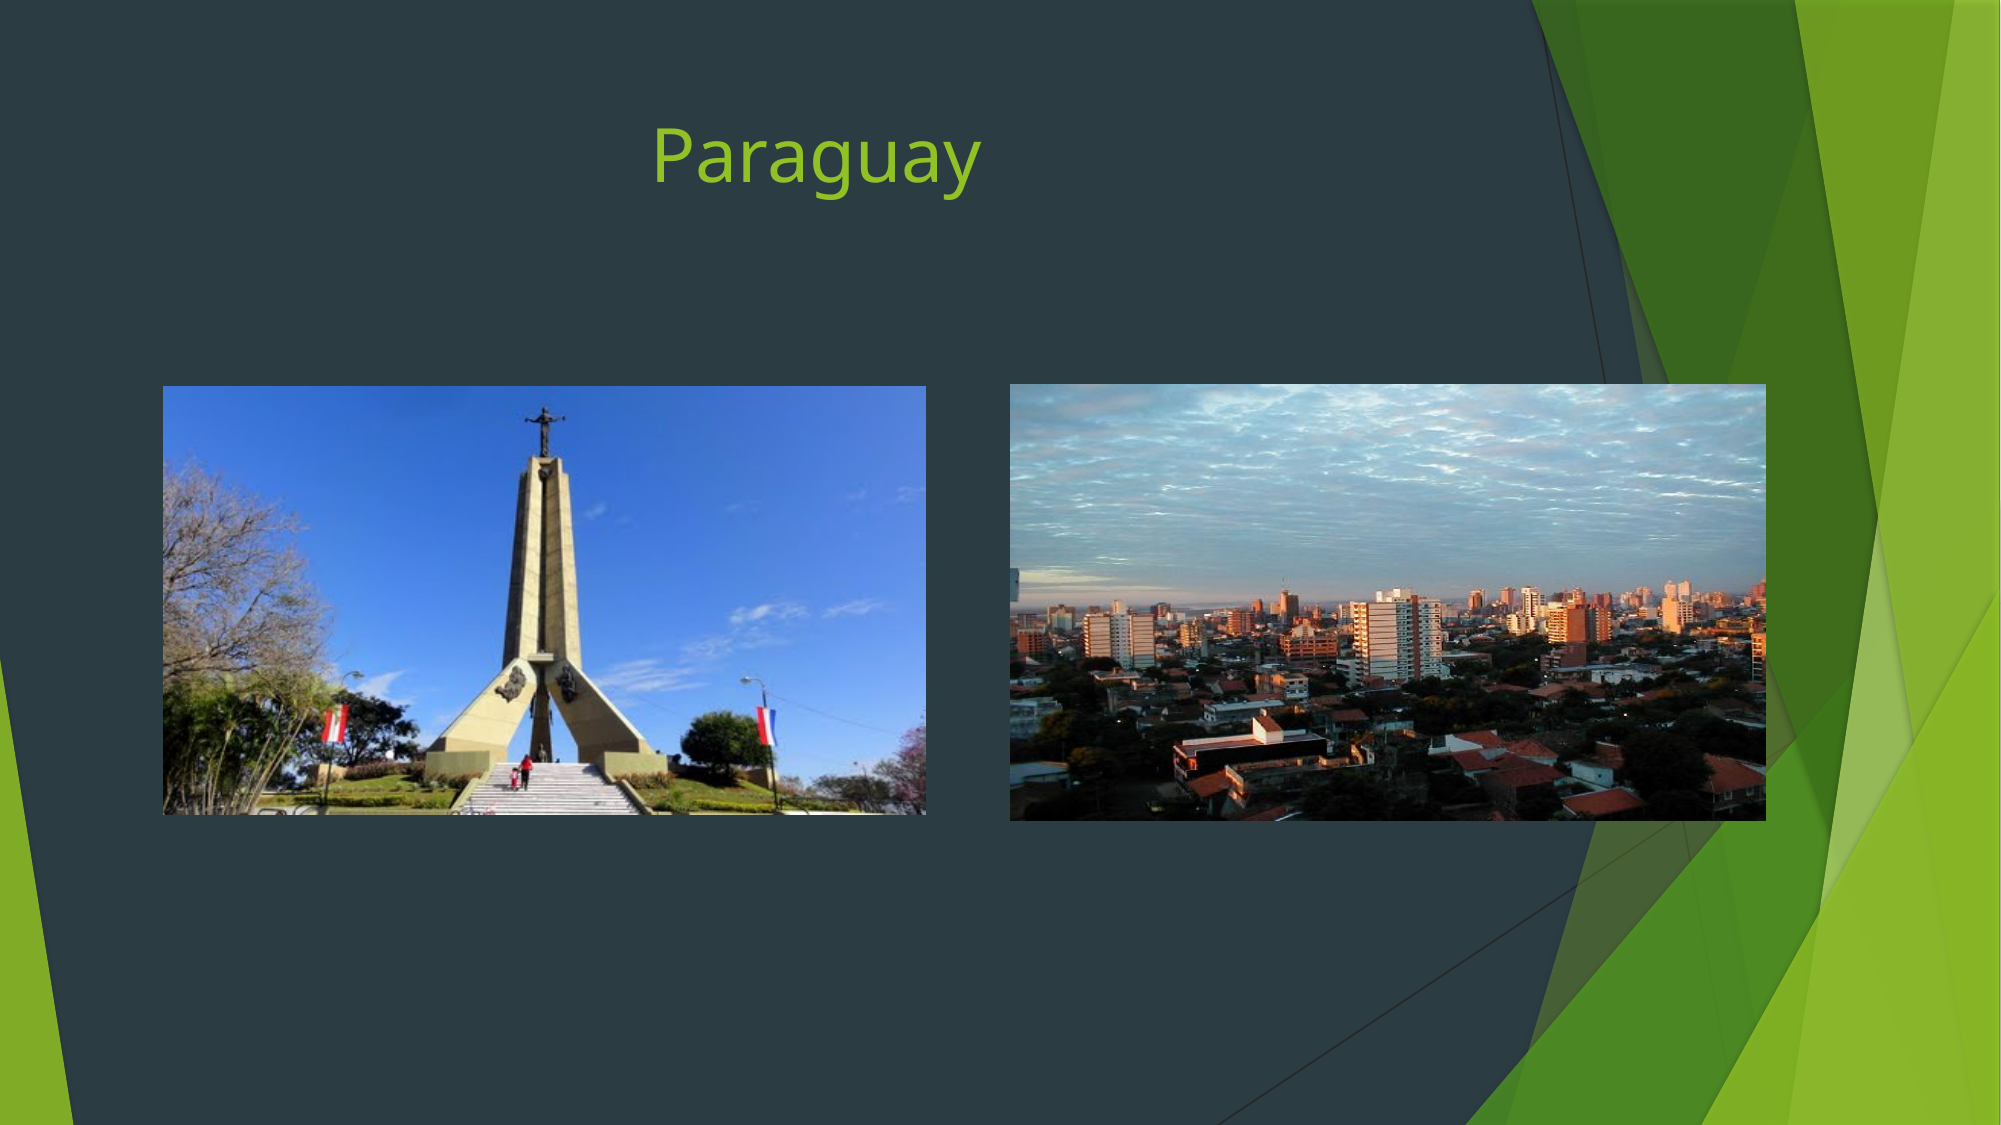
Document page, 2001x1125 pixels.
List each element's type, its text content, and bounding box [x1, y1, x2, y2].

picture [1010, 383, 1767, 821]
title Paraguay [111, 99, 1522, 317]
picture [162, 386, 926, 815]
